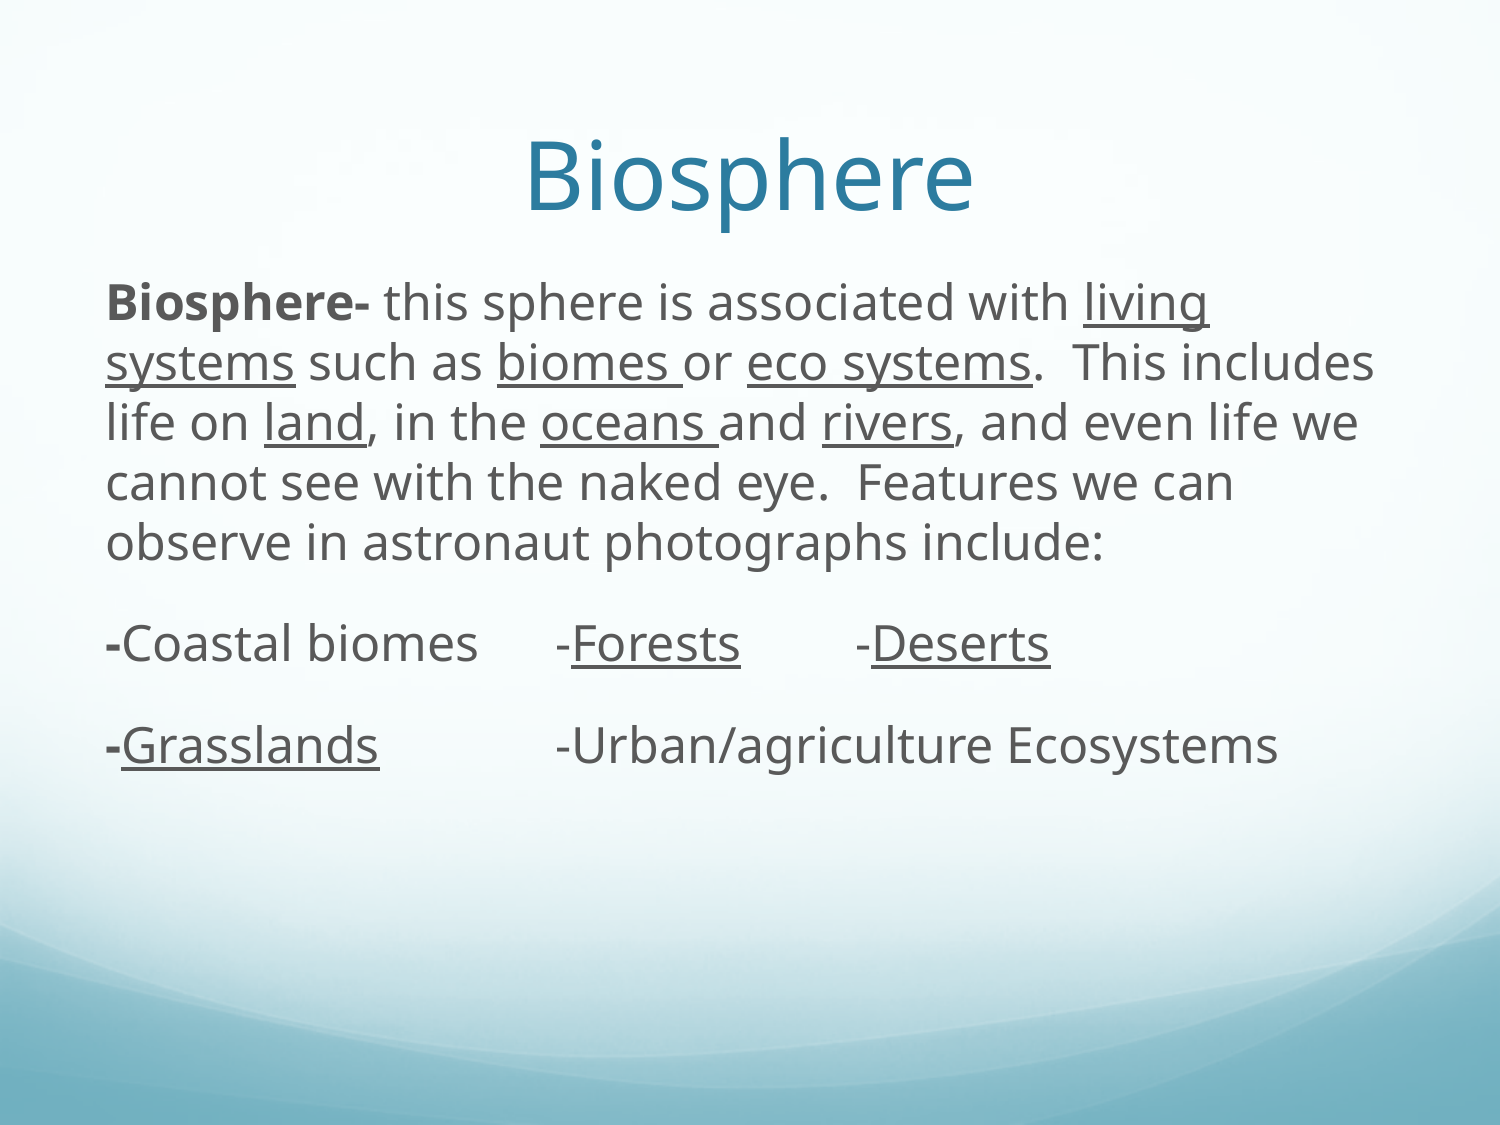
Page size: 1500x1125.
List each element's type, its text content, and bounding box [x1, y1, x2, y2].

list Biosphere- this sphere is associated with living systems such as biomes or eco systems. This includes life on land, in the oceans and rivers, and even life we cannot see with the naked eye. Features we can observe in astronaut photographs include: -Coastal biomes -Forests -Deserts -Grasslands -Urban/agriculture Ecosystems [90, 262, 1410, 975]
title Biosphere [90, 17, 1410, 237]
